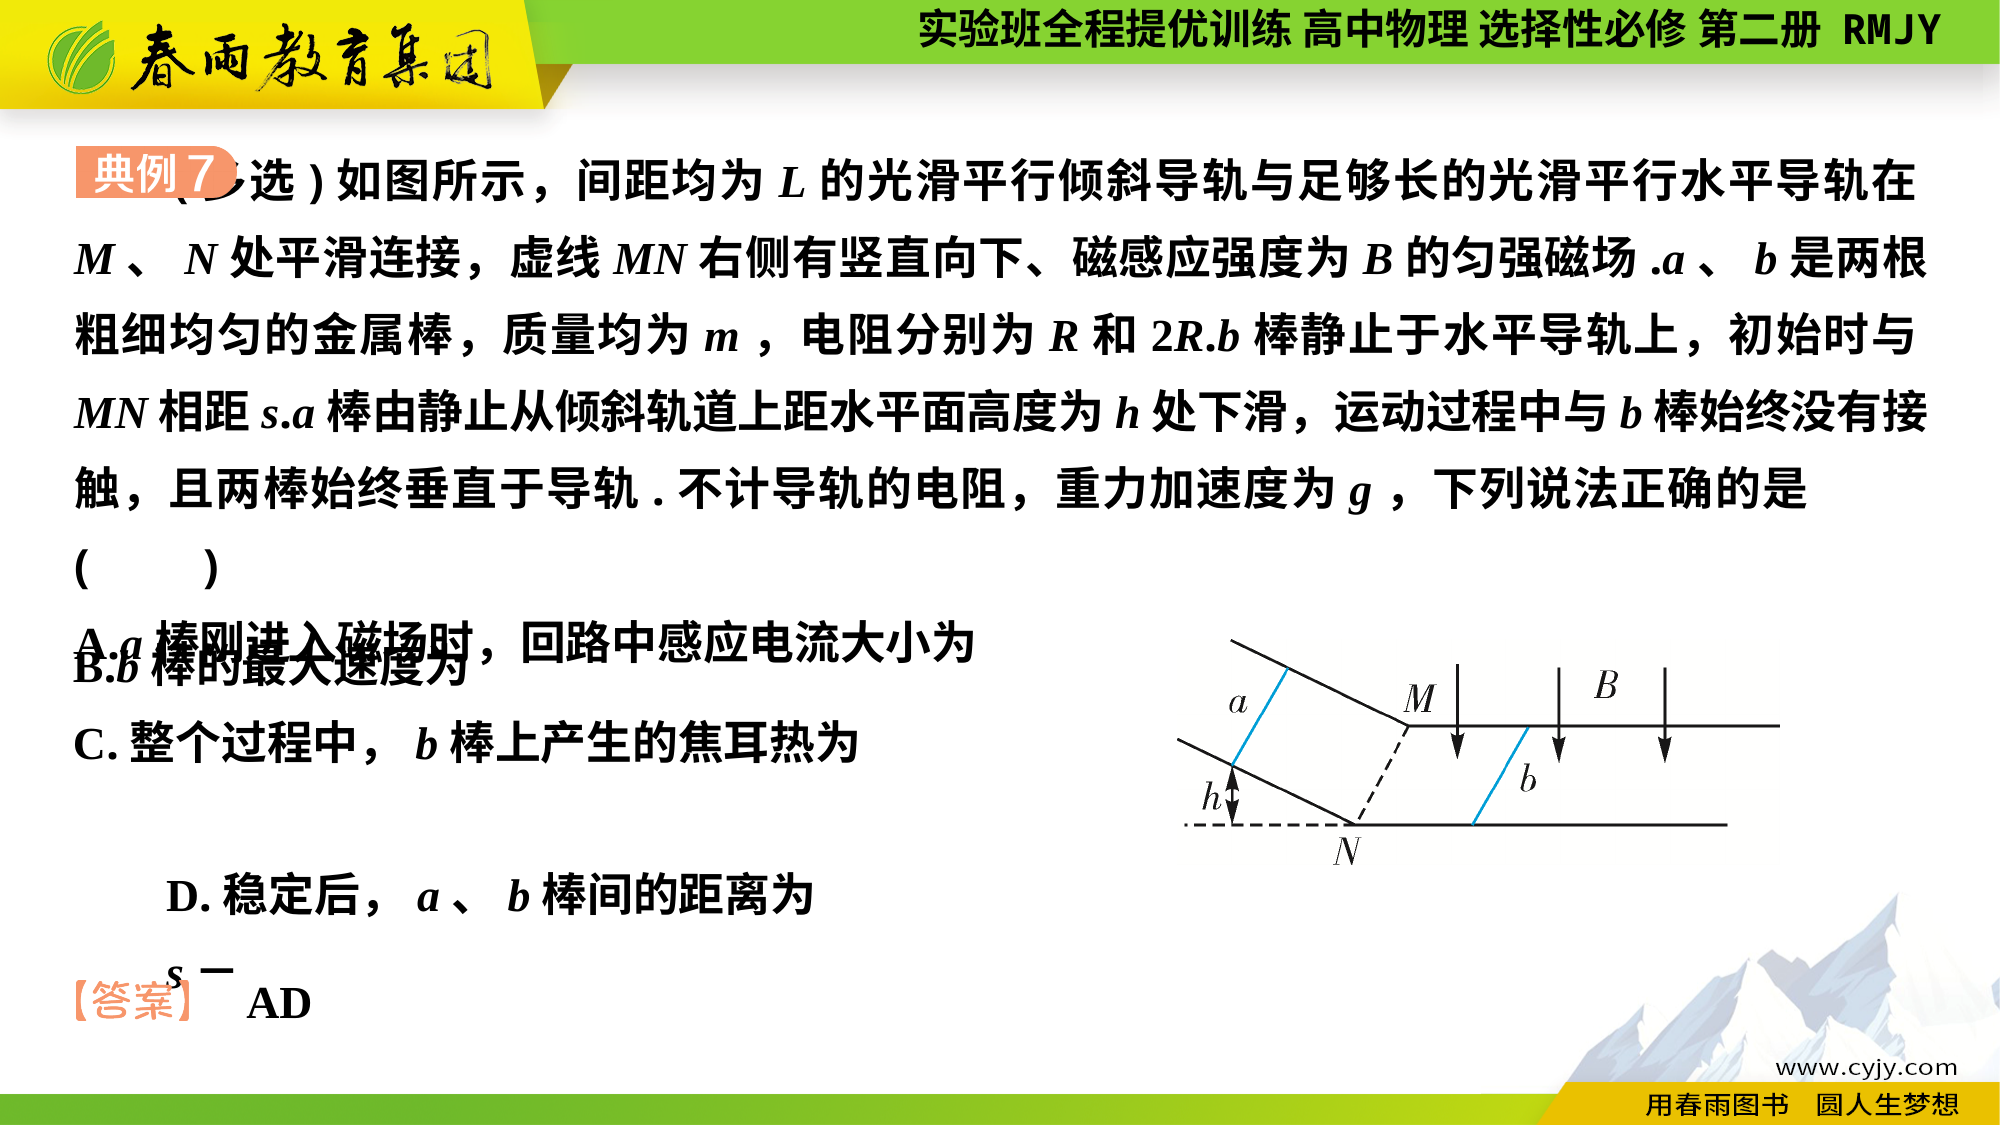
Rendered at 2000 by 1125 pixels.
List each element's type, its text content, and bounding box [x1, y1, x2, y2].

text_box AD [231, 965, 328, 1036]
picture [0, 0, 2000, 1125]
